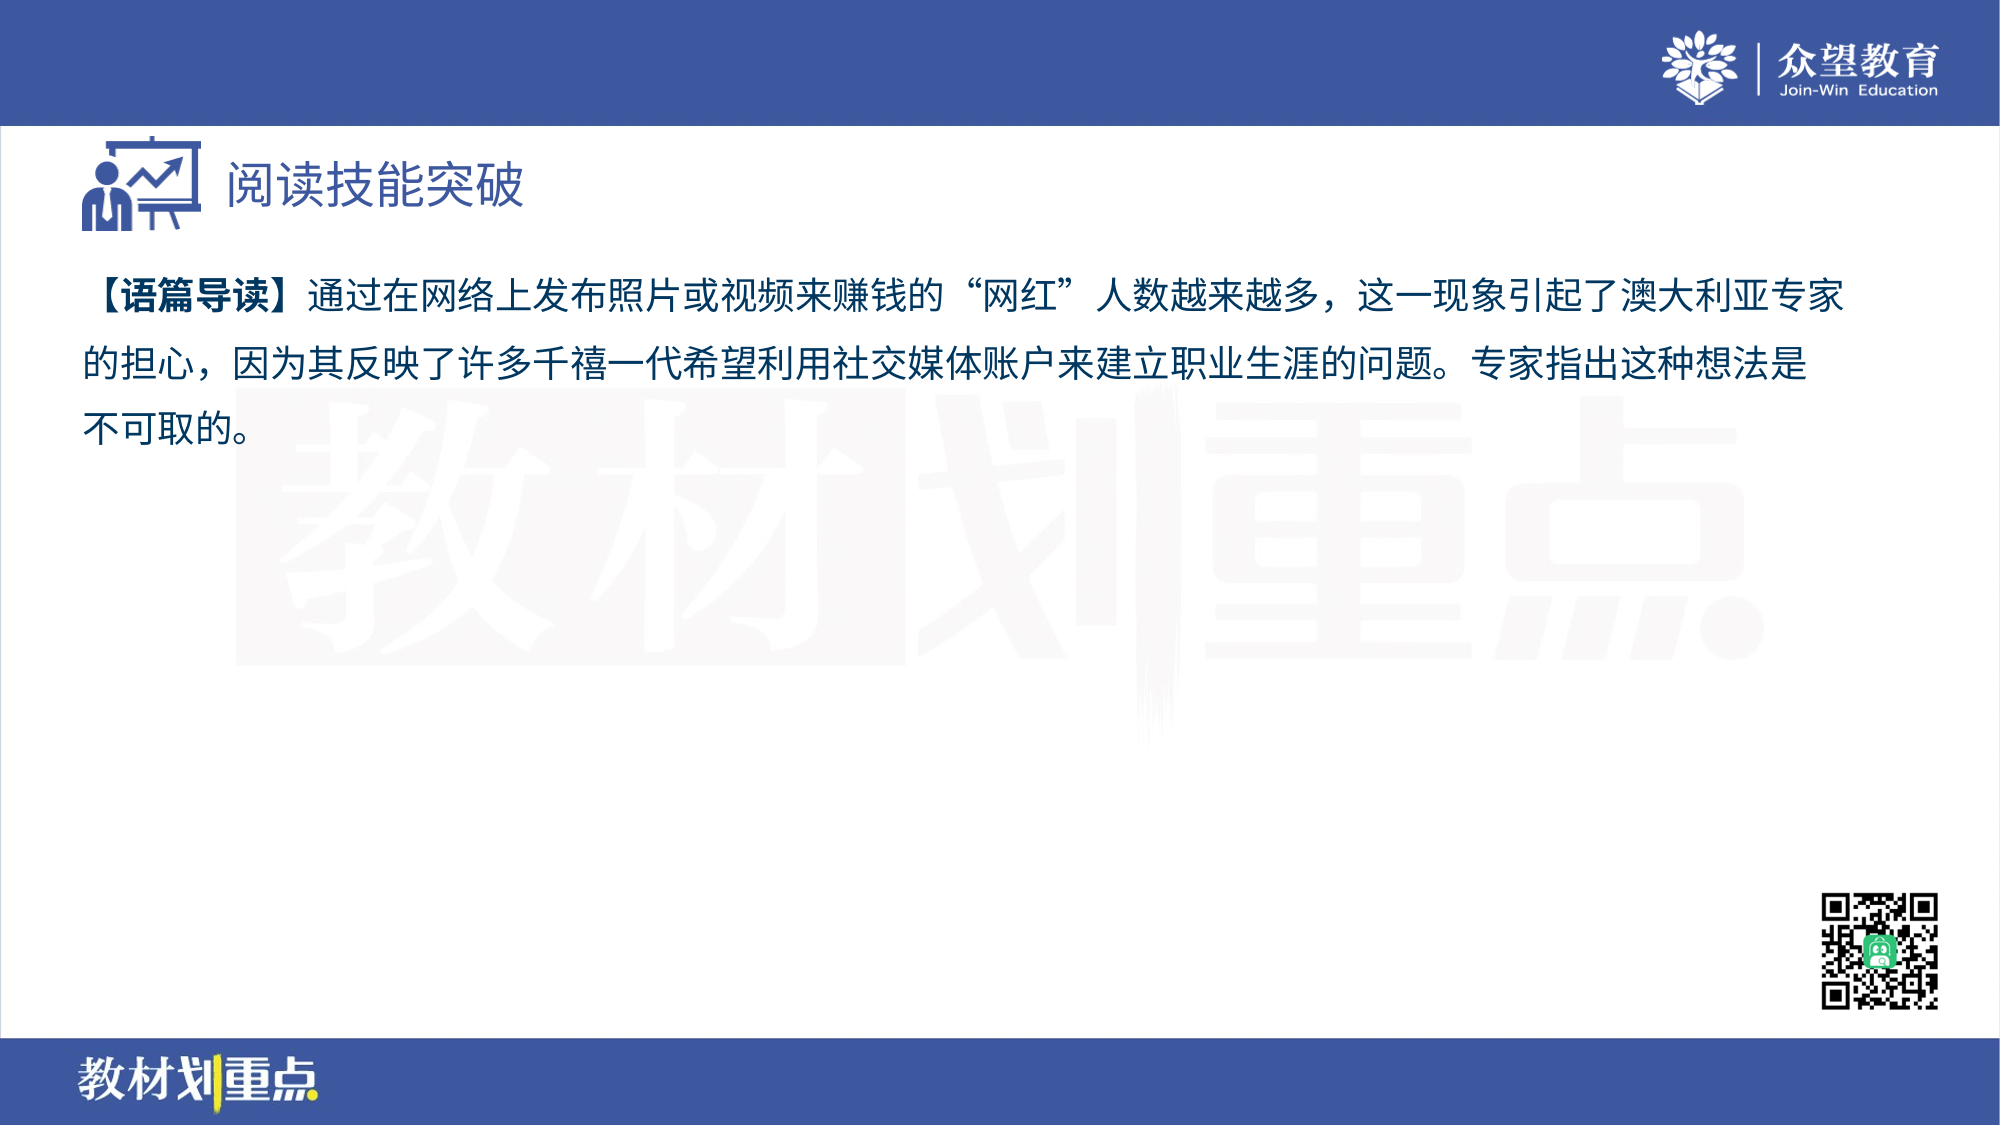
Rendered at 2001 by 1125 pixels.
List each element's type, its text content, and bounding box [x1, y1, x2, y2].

text_box 【语篇导读】通过在网络上发布照片或视频来赚钱的“网红”人数越来越多，这一现象引起了澳大利亚专家 的担心，因为其反映了许多千禧一代希望利用社交媒体账户来建立职业生涯的问题。专家指出这种想法是 不可取的。 [82, 247, 1817, 444]
picture [0, 0, 2000, 1125]
